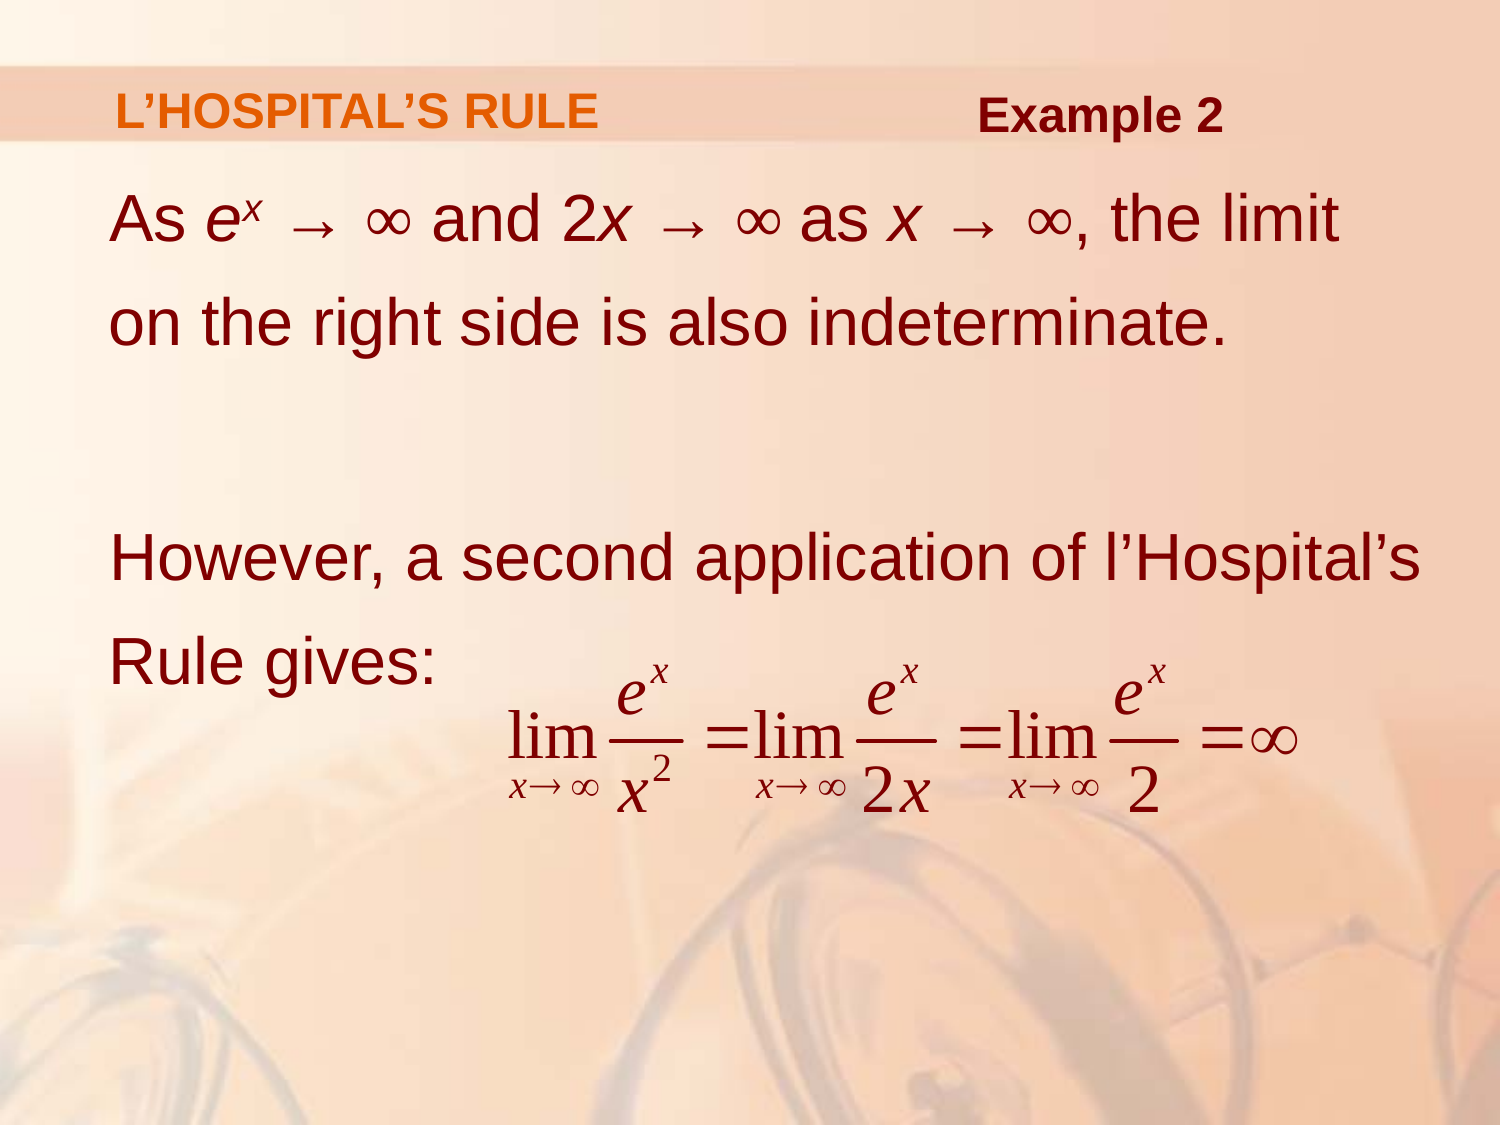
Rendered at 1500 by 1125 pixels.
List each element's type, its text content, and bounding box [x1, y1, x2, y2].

picture [0, 0, 1500, 1125]
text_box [496, 637, 1310, 828]
list As ex → ∞ and 2x → ∞ as x → ∞, the limit on the right side is also indeterminate. However, a second application of l’Hospital’s Rule gives: [93, 142, 1500, 1107]
text_box Example 2 [962, 74, 1425, 150]
title L’HOSPITAL’S RULE [99, 60, 976, 142]
